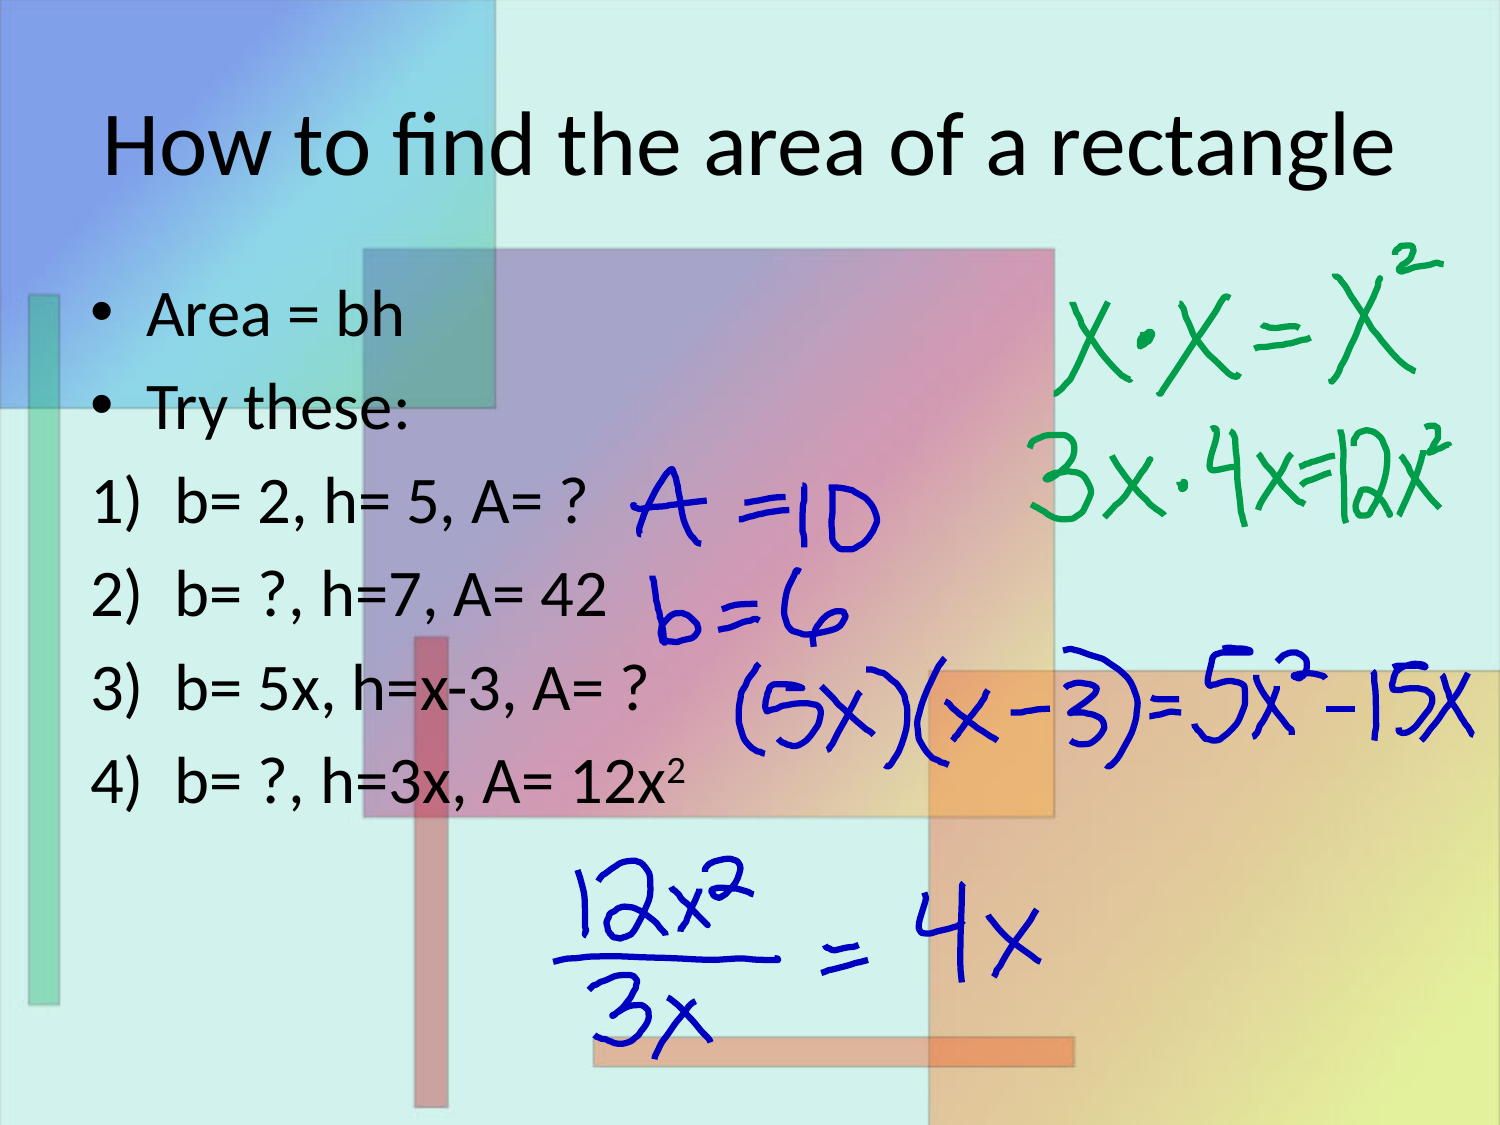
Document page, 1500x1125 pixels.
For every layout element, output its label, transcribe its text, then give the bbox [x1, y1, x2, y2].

text_box [632, 499, 707, 510]
text_box [1103, 458, 1152, 518]
text_box [721, 602, 758, 611]
text_box [1064, 682, 1096, 745]
text_box [849, 712, 875, 736]
text_box [686, 1014, 712, 1043]
text_box [1139, 331, 1153, 348]
text_box [916, 657, 949, 766]
text_box [1229, 430, 1246, 527]
text_box [820, 959, 869, 974]
text_box [1254, 336, 1311, 350]
text_box [1252, 686, 1278, 738]
text_box [1371, 670, 1377, 741]
text_box [1149, 710, 1182, 717]
text_box [1398, 450, 1424, 517]
text_box [1179, 302, 1202, 339]
text_box [1272, 703, 1293, 735]
text_box [667, 996, 684, 1013]
text_box [670, 886, 691, 909]
text_box [764, 683, 822, 747]
text_box [820, 685, 848, 714]
picture [0, 0, 1500, 1125]
text_box [1300, 471, 1332, 487]
text_box [737, 663, 766, 755]
text_box [552, 955, 779, 963]
text_box [1441, 674, 1452, 699]
text_box [1334, 273, 1365, 314]
text_box [704, 858, 754, 899]
text_box [651, 575, 700, 644]
text_box [1091, 331, 1132, 381]
text_box [1257, 453, 1293, 511]
text_box [1255, 674, 1270, 702]
text_box [1111, 455, 1133, 484]
text_box [1053, 301, 1109, 395]
text_box [1062, 648, 1139, 768]
text_box [1071, 301, 1092, 335]
text_box [987, 914, 1015, 943]
text_box [959, 882, 965, 983]
text_box [1424, 424, 1451, 454]
text_box [1420, 672, 1469, 742]
text_box [918, 892, 960, 935]
text_box [826, 691, 862, 751]
title How to find the area of a rectangle [75, 45, 1425, 233]
text_box [1330, 277, 1381, 383]
text_box [1193, 646, 1252, 742]
text_box [968, 720, 998, 742]
text_box [1158, 295, 1231, 395]
text_box [679, 888, 701, 932]
text_box [866, 668, 909, 768]
text_box [1208, 427, 1235, 472]
text_box [1150, 696, 1180, 701]
text_box [1015, 941, 1041, 963]
text_box [1028, 434, 1092, 520]
text_box [1299, 454, 1336, 468]
text_box [824, 944, 859, 951]
text_box [1276, 651, 1327, 680]
text_box [1261, 323, 1300, 329]
text_box [1197, 333, 1240, 378]
text_box [717, 618, 760, 631]
text_box [1133, 483, 1165, 516]
text_box [1352, 429, 1391, 517]
text_box [576, 869, 588, 937]
text_box [1257, 453, 1278, 478]
text_box [828, 486, 878, 551]
text_box [638, 505, 702, 545]
text_box [588, 974, 650, 1045]
text_box [738, 509, 790, 521]
text_box [1364, 312, 1416, 372]
text_box [653, 1000, 696, 1060]
text_box [647, 468, 682, 505]
text_box [744, 496, 786, 504]
text_box [1277, 477, 1306, 505]
text_box [993, 908, 1038, 978]
text_box [1416, 477, 1441, 509]
text_box [1178, 481, 1186, 490]
text_box [951, 689, 989, 742]
list Area = bh Try these: b= 2, h= 5, A= ? b= ?, h=7, A= 42 b= 5x, h=x-3, A= ? b= ?, h=3x, A= 12x2 [75, 262, 1425, 1005]
text_box [944, 700, 968, 720]
text_box [1394, 244, 1444, 273]
text_box [1451, 699, 1474, 736]
text_box [783, 569, 847, 647]
text_box [1339, 429, 1347, 524]
text_box [1010, 707, 1050, 714]
text_box [597, 859, 667, 940]
text_box [801, 484, 806, 548]
text_box [1391, 663, 1434, 734]
text_box [1400, 455, 1414, 477]
